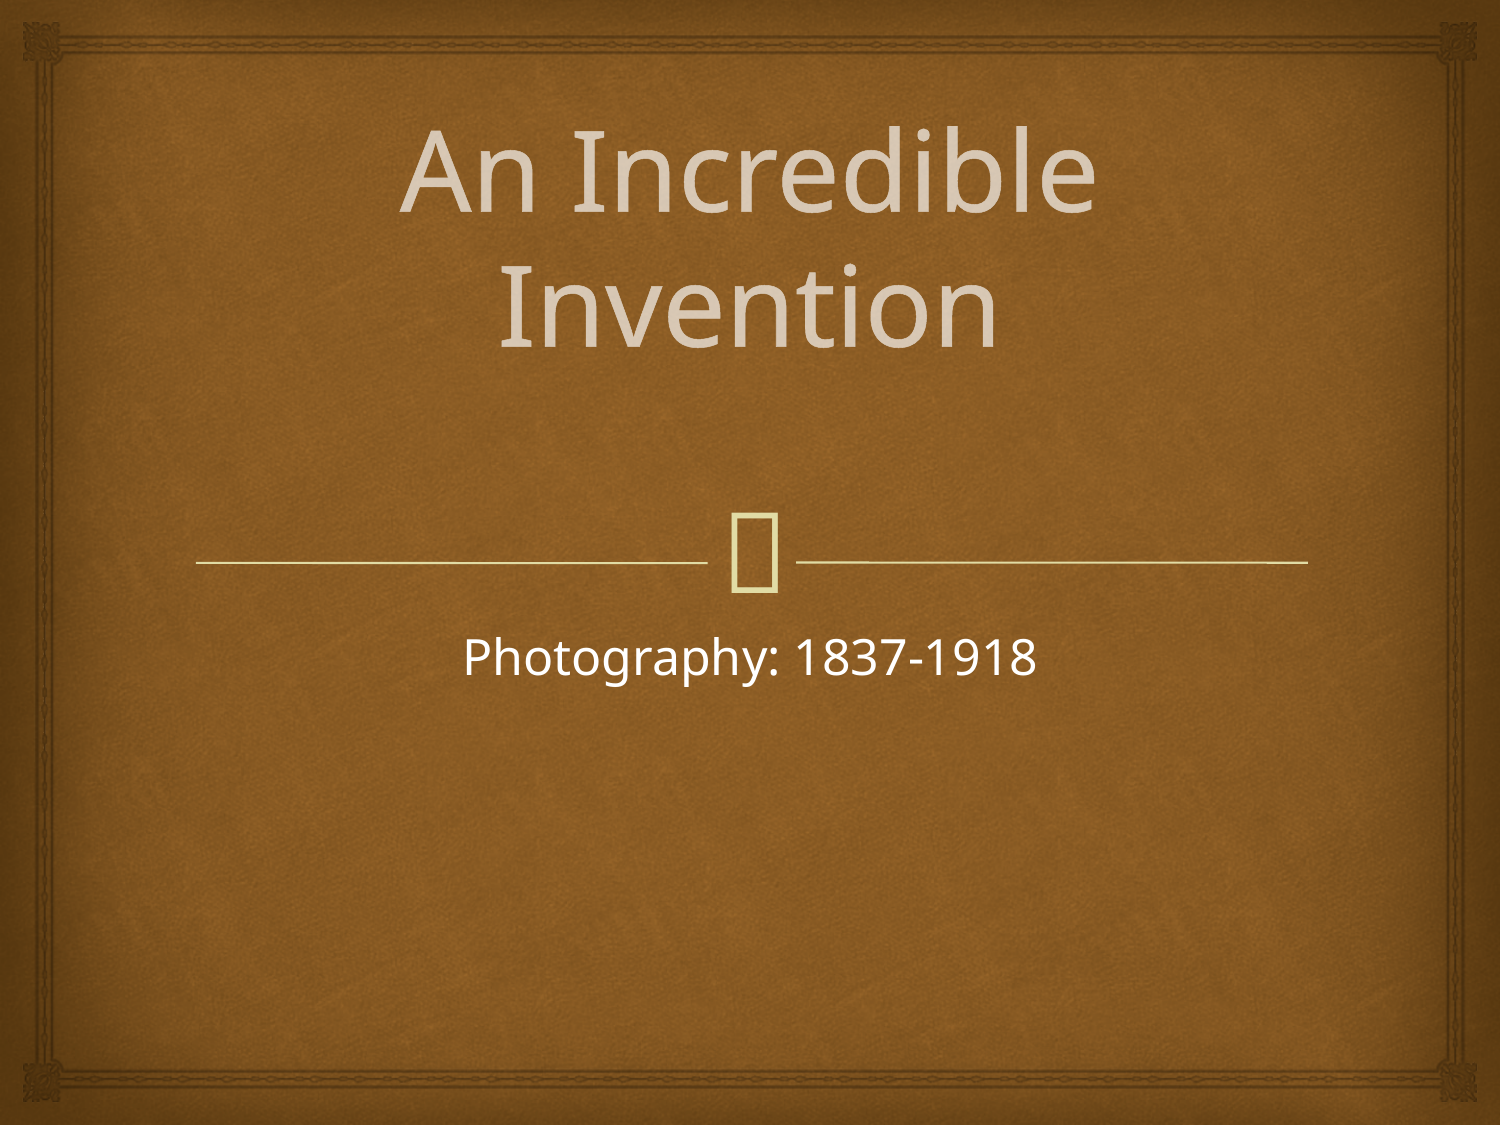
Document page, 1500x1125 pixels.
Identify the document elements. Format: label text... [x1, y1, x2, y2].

title An Incredible Invention [194, 227, 1306, 512]
subtitle Photography: 1837-1918 [225, 618, 1275, 906]
picture [0, 0, 1500, 1125]
